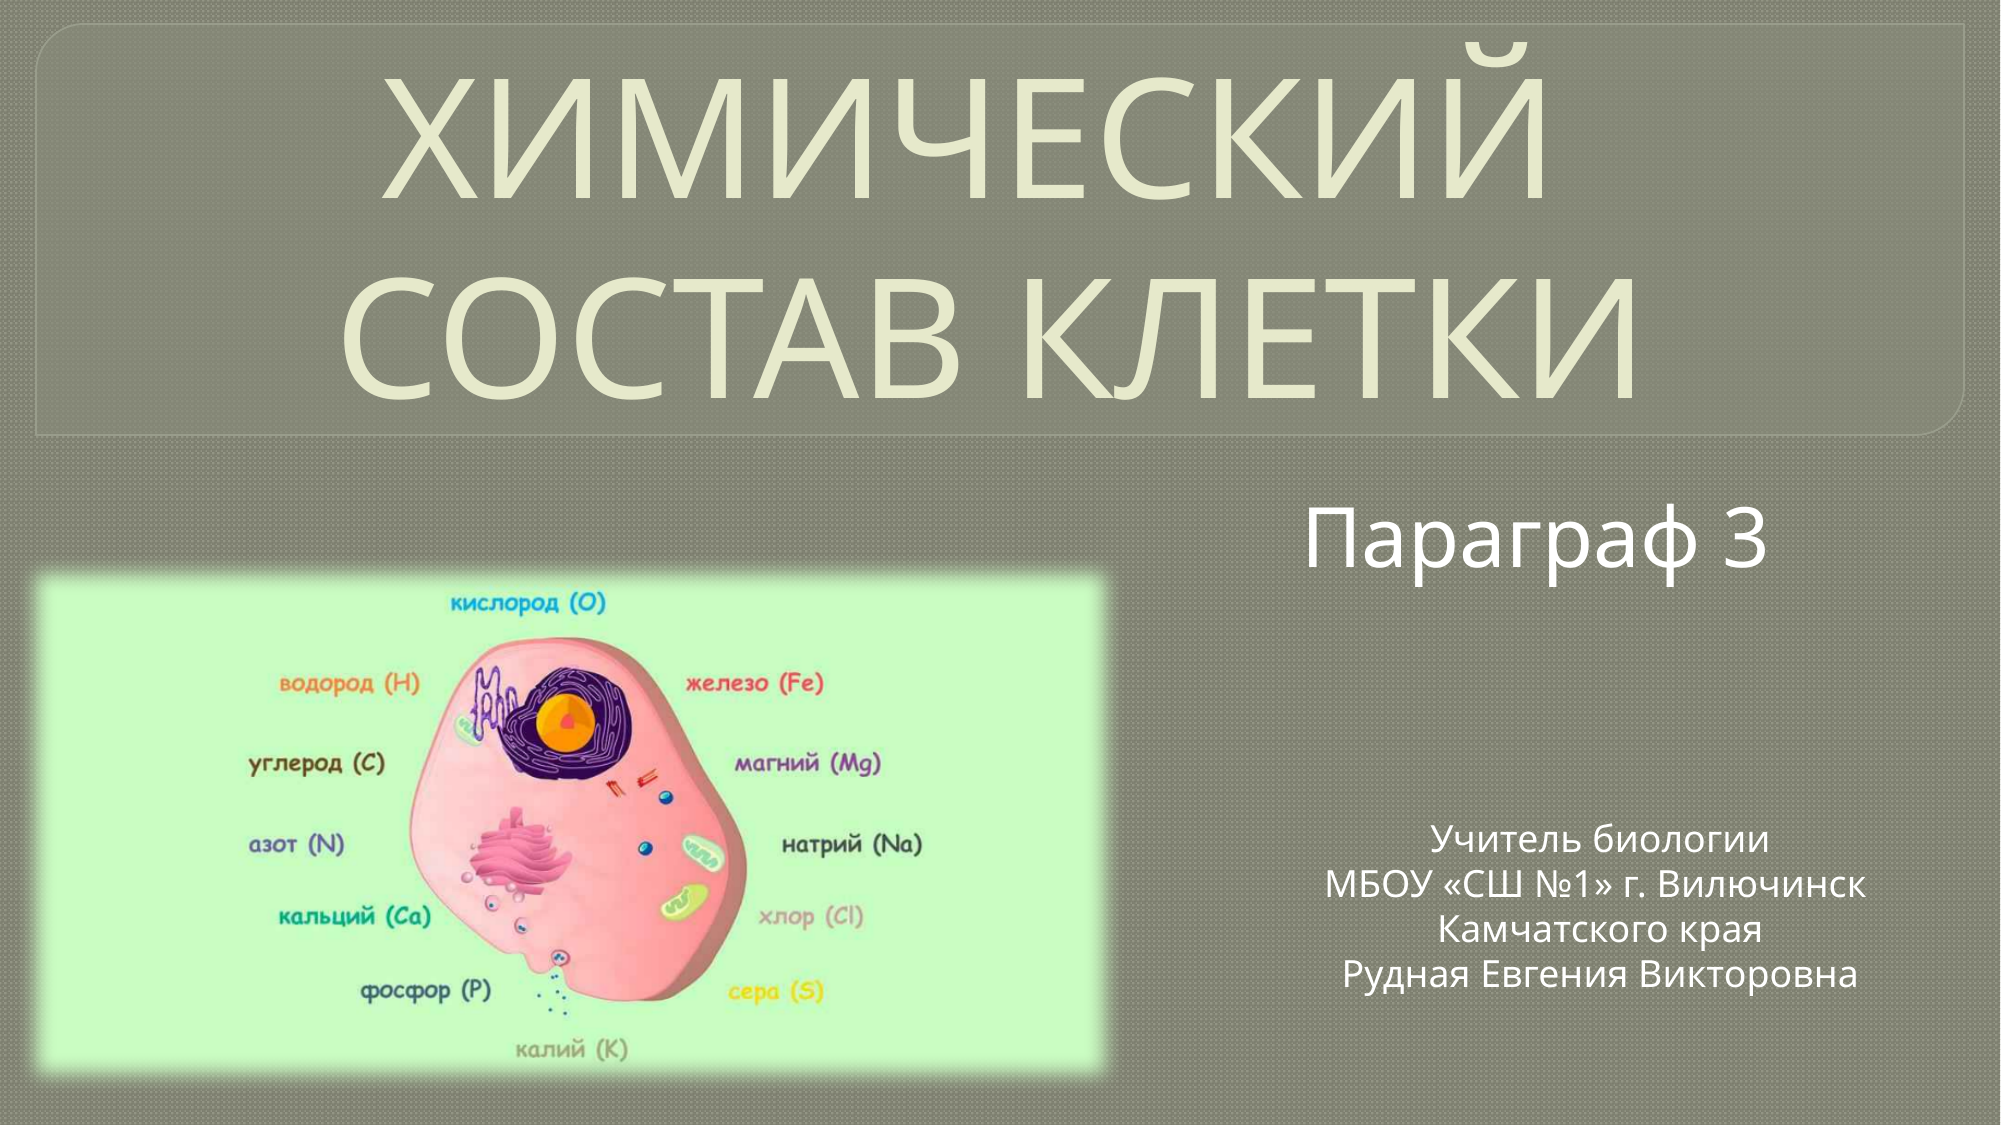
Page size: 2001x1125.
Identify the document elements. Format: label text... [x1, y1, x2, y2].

subtitle Параграф 3 [1148, 476, 1956, 624]
title ХИМИЧЕСКИЙ СОСТАВ КЛЕТКИ [44, 32, 1970, 440]
text_box Учитель биологии МБОУ «СШ №1» г. Вилючинск Камчатского края Рудная Евгения Викторовна [1238, 807, 1963, 1003]
picture [17, 555, 1125, 1093]
